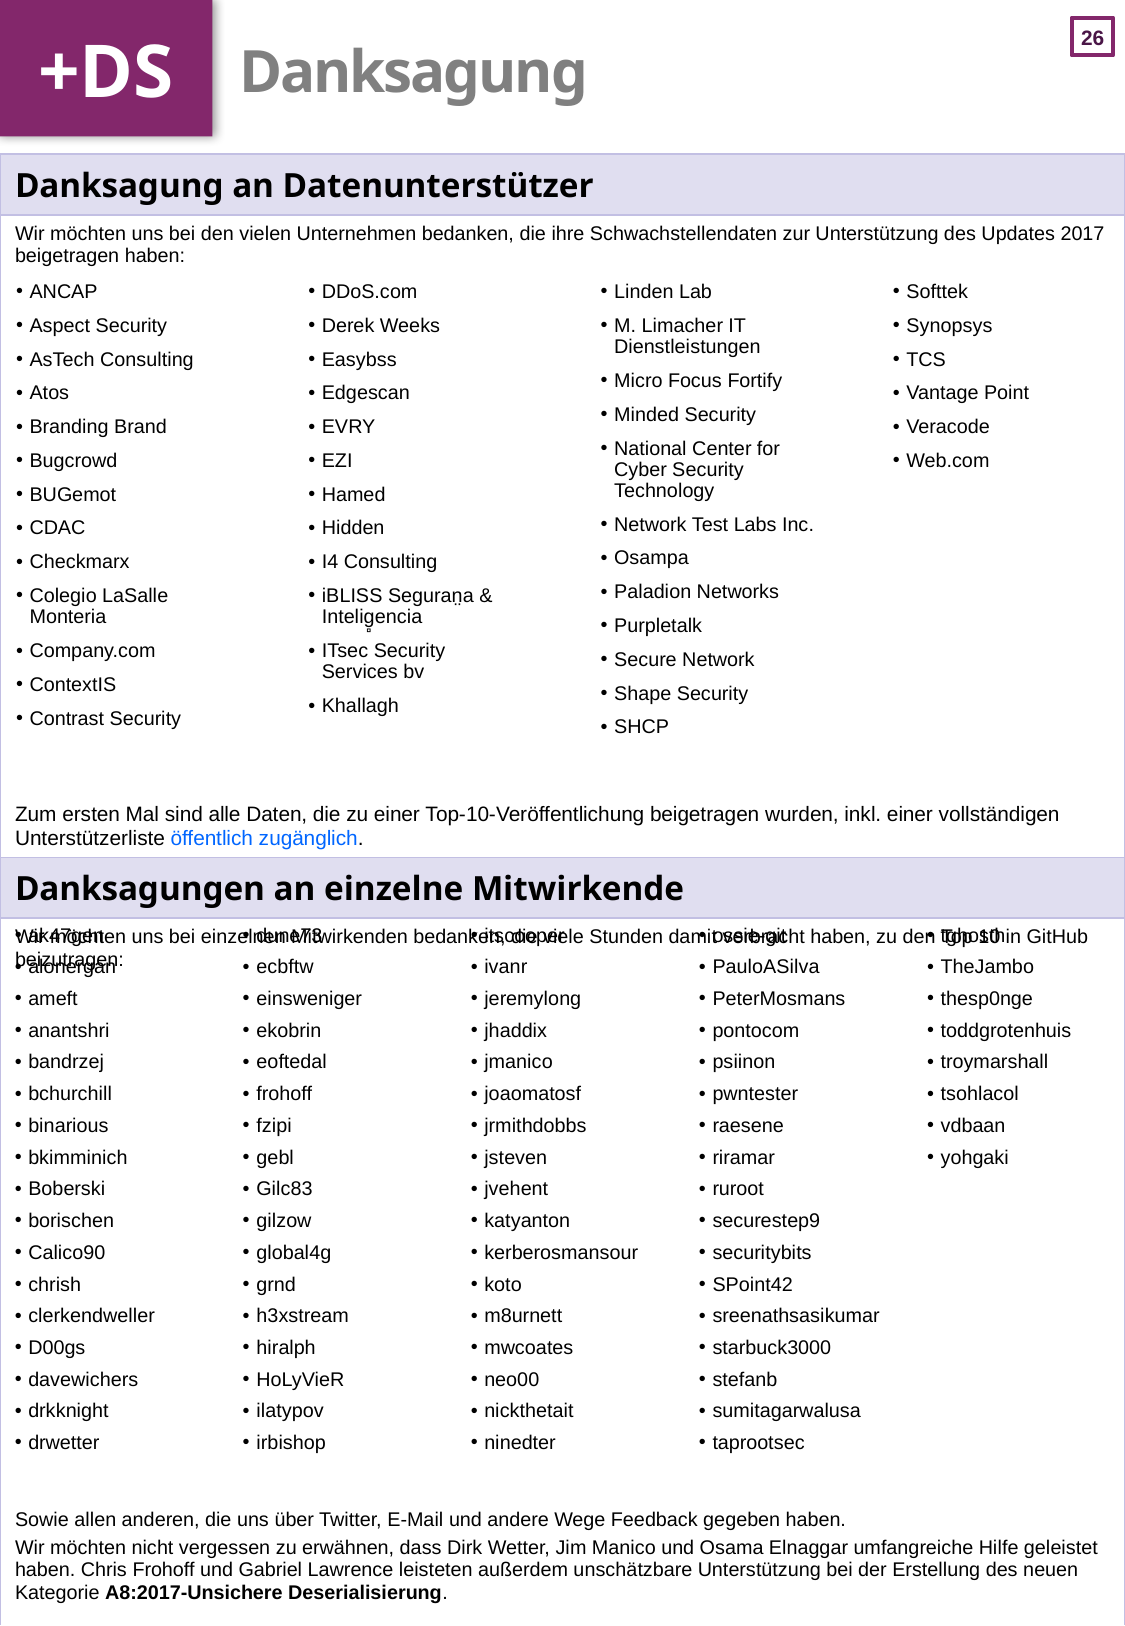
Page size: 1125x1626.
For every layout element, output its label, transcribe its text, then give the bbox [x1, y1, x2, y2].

text_box ak47gen alonergan ameft anantshri bandrzej bchurchill binarious bkimminich Boberski borischen Calico90 chrish clerkendweller D00gs davewichers drkknight drwetter dune73 ecbftw einsweniger ekobrin eoftedal frohoff fzipi gebl Gilc83 gilzow global4g grnd h3xstream hiralph HoLyVieR ilatypov irbishop itscooper ivanr jeremylong jhaddix jmanico joaomatosf jrmithdobbs jsteven jvehent katyanton kerberosmansour koto m8urnett mwcoates neo00 nickthetait ninedter ossie-git PauloASilva PeterMosmans pontocom psiinon pwntester raesene riramar ruroot securestep9 securitybits SPoint42 sreenathsasikumar starbuck3000 stefanb sumitagarwalusa taprootsec tghosth TheJambo thesp0nge toddgrotenhuis troymarshall tsohlacol vdbaan yohgaki [0, 917, 1125, 1470]
table_cell Wir möchten uns bei den vielen Unternehmen bedanken, die ihre Schwachstellendaten zur Unterstützung des Updates 2017 beigetragen haben: Zum ersten Mal sind alle Daten, die zu einer Top-10-Veröffentlichung beigetragen wurden, inkl. einer vollständigen Unterstützerliste öffentlich zugänglich. [1, 216, 1124, 274]
table_cell Wir möchten uns bei einzelnen Mitwirkenden bedanken, die viele Stunden damit verbracht haben, zu den Top 10 in GitHub beizutragen: Sowie allen anderen, die uns über Twitter, E-Mail und andere Wege Feedback gegeben haben. Wir möchten nicht vergessen zu erwähnen, dass Dirk Wetter, Jim Manico und Osama Elnaggar umfangreiche Hilfe geleistet haben. Chris Frohoff und Gabriel Lawrence leisteten außerdem unschätzbare Unterstützung bei der Erstellung des neuen Kategorie A8:2017-Unsichere Deserialisierung. [1, 1470, 1124, 1625]
table_cell Wir möchten uns bei den vielen Unternehmen bedanken, die ihre Schwachstellendaten zur Unterstützung des Updates 2017 beigetragen haben: Zum ersten Mal sind alle Daten, die zu einer Top-10-Veröffentlichung beigetragen wurden, inkl. einer vollständigen Unterstützerliste öffentlich zugänglich. [1, 747, 1124, 857]
table_cell Danksagungen an einzelne Mitwirkende [1, 858, 1124, 917]
text_box ANCAP Aspect Security AsTech Consulting Atos Branding Brand Bugcrowd BUGemot CDAC Checkmarx Colegio LaSalle Monteria Company.com ContextIS Contrast Security DDoS.com Derek Weeks Easybss Edgescan EVRY EZI Hamed Hidden I4 Consulting iBLISS Seguran̤a & Intelig̻encia ITsec Security Services bv Khallagh Linden Lab M. Limacher IT Dienstleistungen Micro Focus Fortify Minded Security National Center for Cyber Security Technology Network Test Labs Inc. Osampa Paladion Networks Purpletalk Secure Network Shape Security SHCP Softtek Synopsys TCS Vantage Point Veracode Web.com [1, 274, 1125, 747]
table_header Danksagung an Datenunterstützer [1, 155, 1124, 214]
list +DS [0, 0, 213, 137]
title Danksagung [225, 12, 1125, 134]
